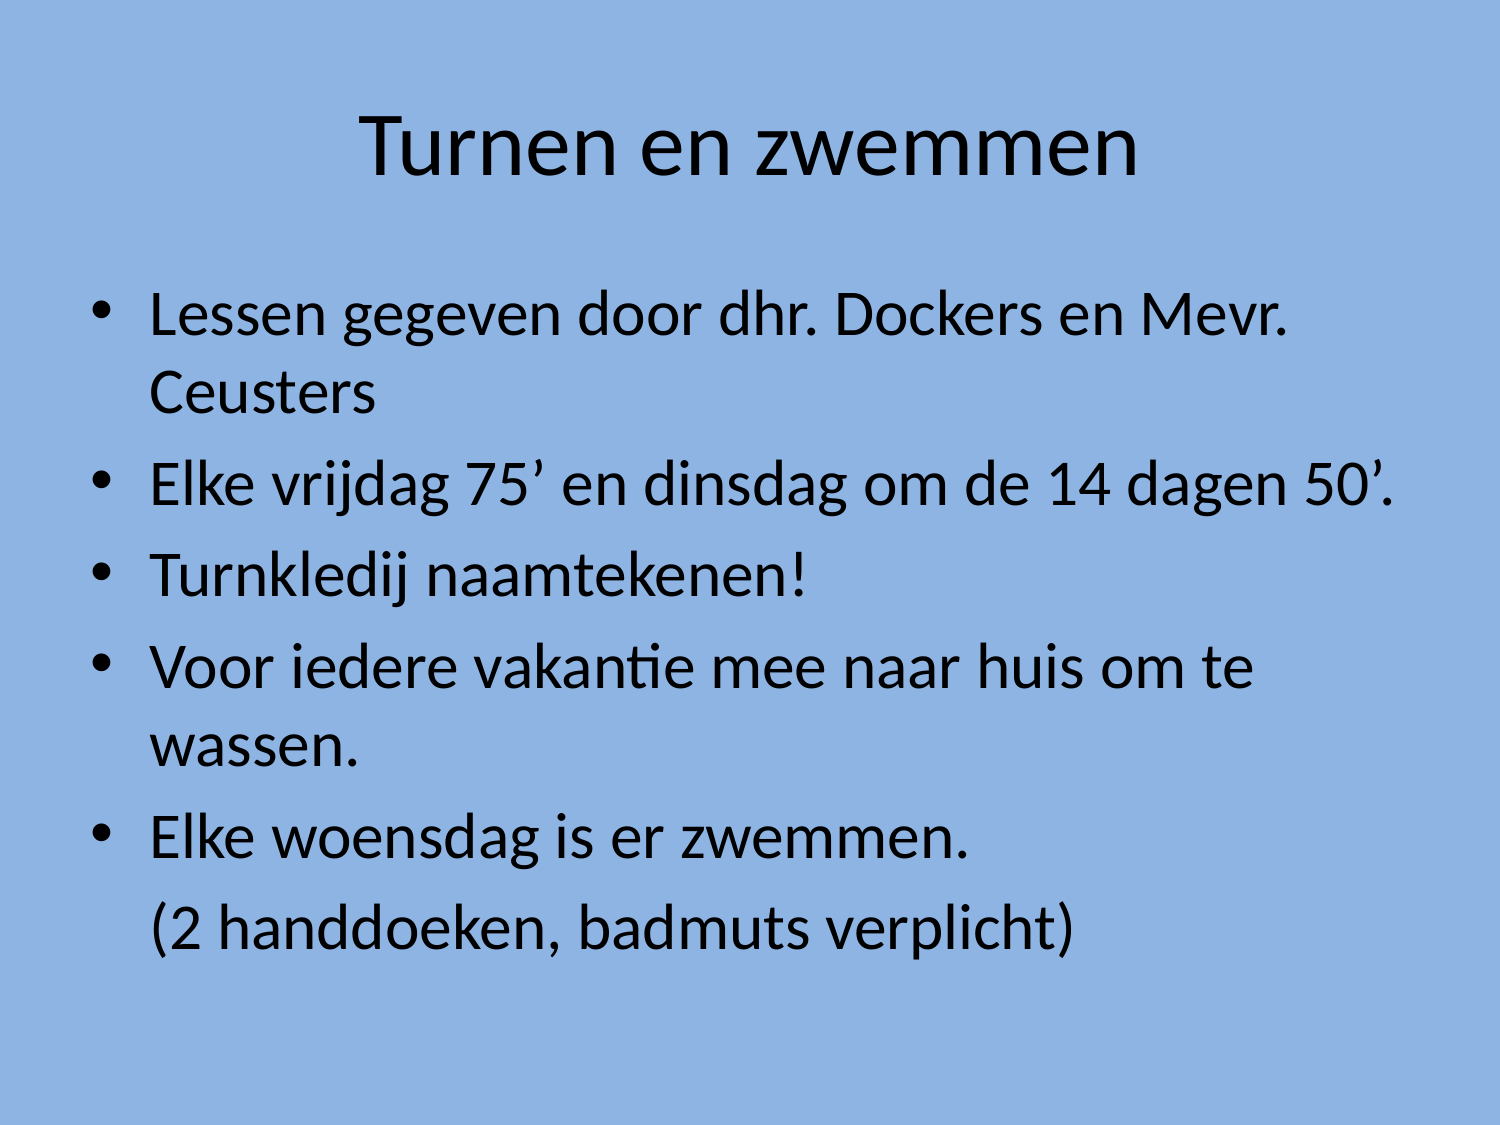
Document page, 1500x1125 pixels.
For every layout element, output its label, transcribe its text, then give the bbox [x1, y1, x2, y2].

title Turnen en zwemmen [75, 45, 1425, 233]
list Lessen gegeven door dhr. Dockers en Mevr. Ceusters Elke vrijdag 75’ en dinsdag om de 14 dagen 50’. Turnkledij naamtekenen! Voor iedere vakantie mee naar huis om te wassen. Elke woensdag is er zwemmen. (2 handdoeken, badmuts verplicht) [75, 262, 1425, 1005]
